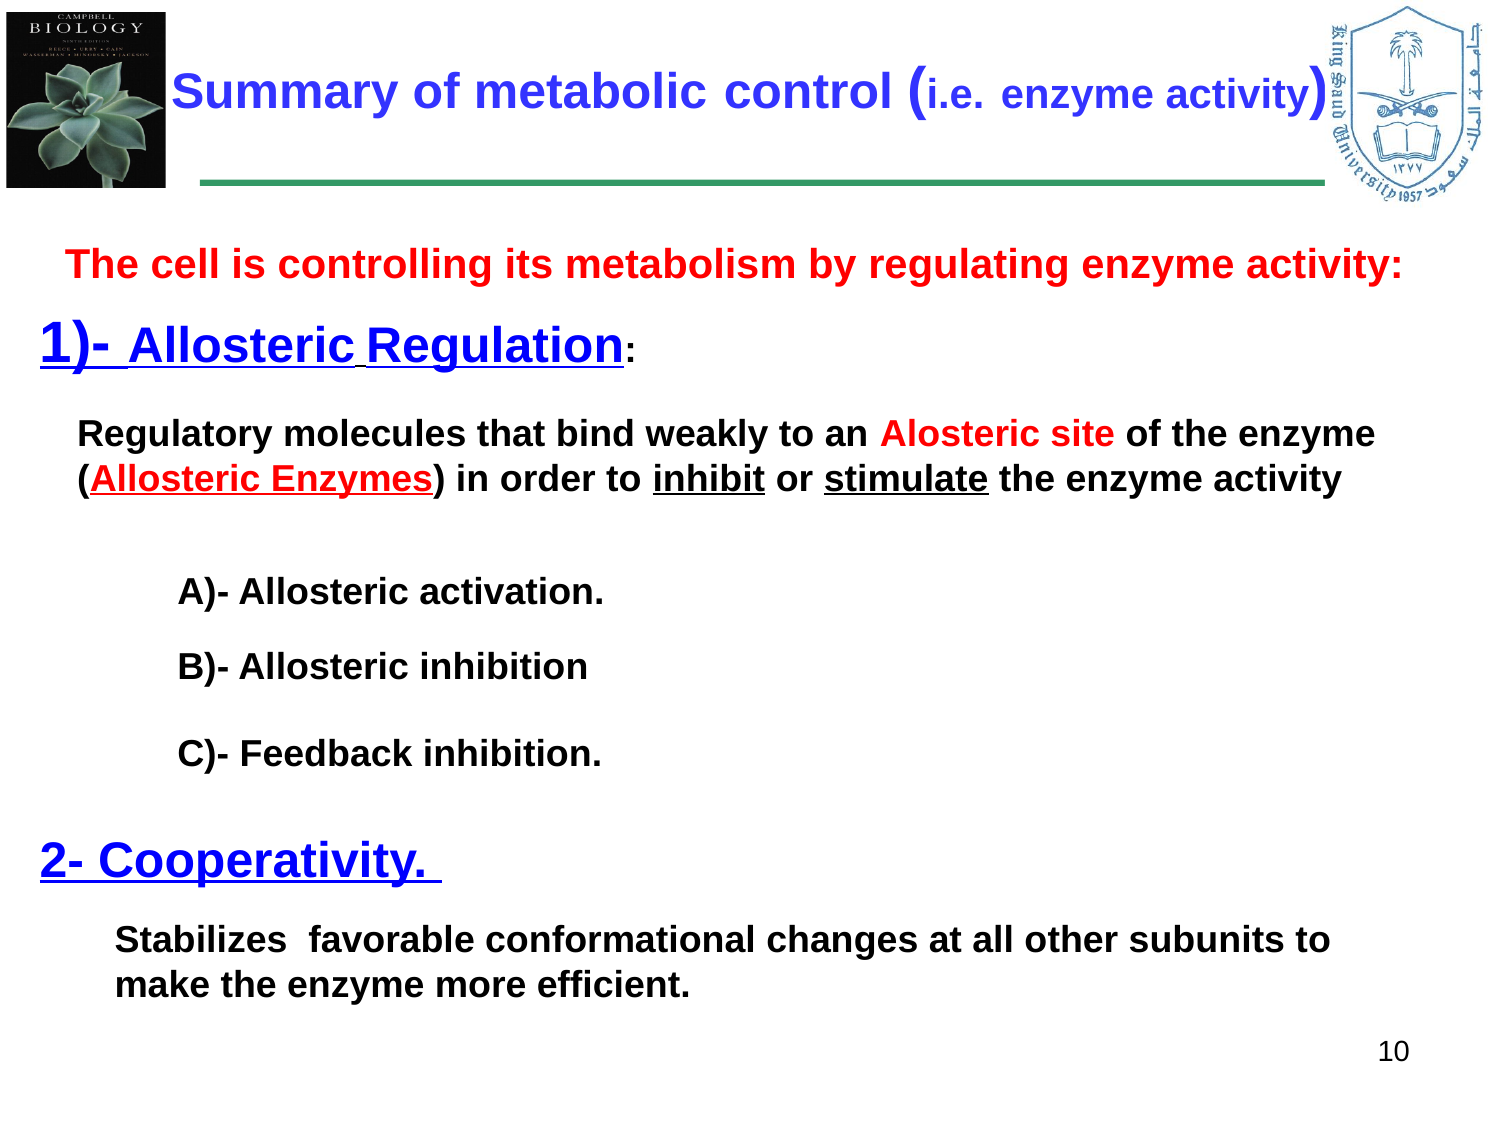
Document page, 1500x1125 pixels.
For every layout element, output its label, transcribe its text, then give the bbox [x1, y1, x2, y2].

text_box B)- Allosteric inhibition [162, 634, 625, 695]
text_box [5, 0, 1488, 209]
text_box Stabilizes favorable conformational changes at all other subunits to make the enzyme more efficient. [99, 907, 1450, 1012]
text_box 2- Cooperativity. [24, 819, 550, 895]
text_box Regulatory molecules that bind weakly to an Alosteric site of the enzyme (Allosteric Enzymes) in order to inhibit or stimulate the enzyme activity [62, 401, 1400, 506]
text_box The cell is controlling its metabolism by regulating enzyme activity: [49, 229, 1463, 295]
text_box 1)- Allosteric Regulation: [24, 297, 725, 382]
text_box A)- Allosteric activation. [162, 559, 625, 620]
text_box C)- Feedback inhibition. [162, 722, 650, 782]
slide_number 10 [1074, 1024, 1426, 1103]
